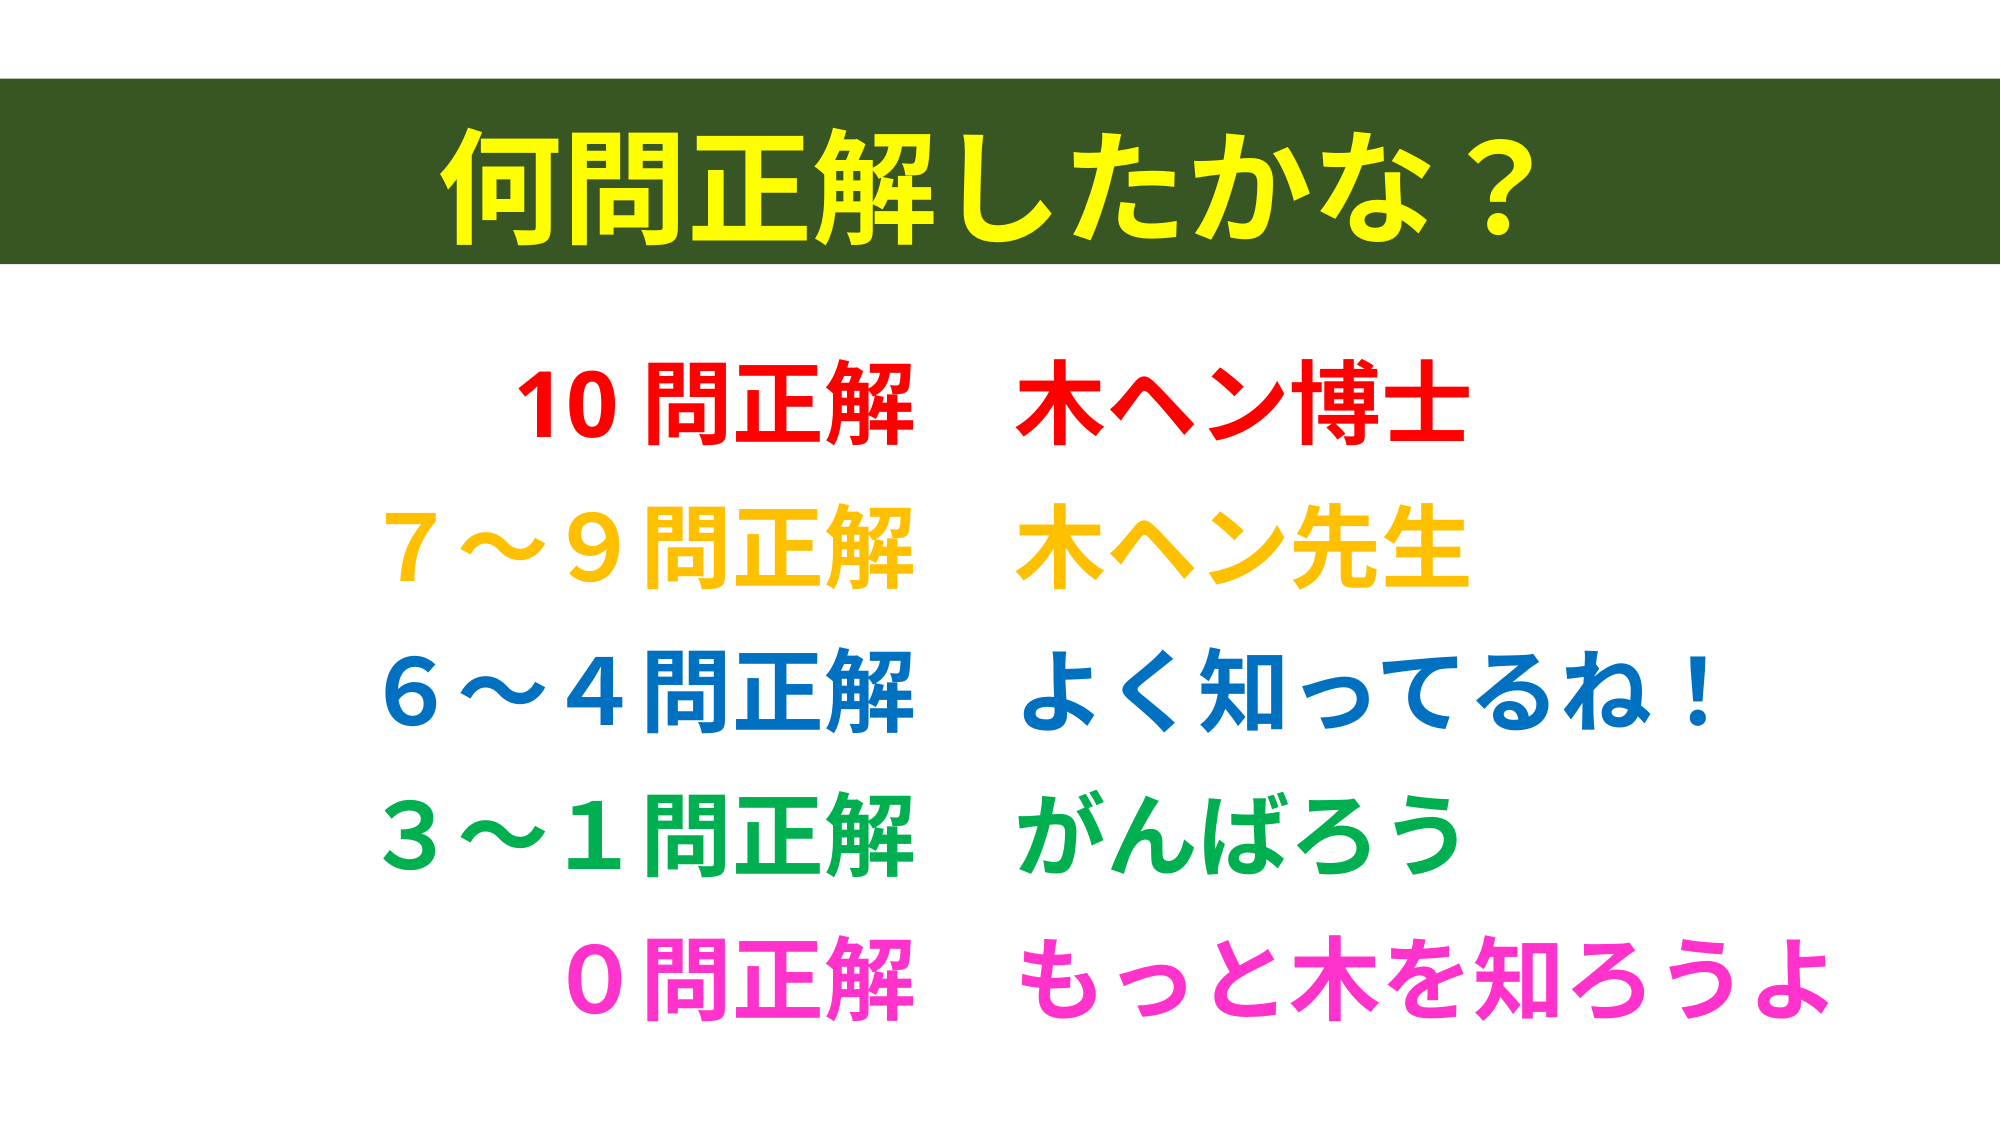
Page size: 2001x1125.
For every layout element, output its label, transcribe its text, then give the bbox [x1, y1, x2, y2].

text_box よく知ってるね！ [999, 626, 1800, 752]
text_box 木ヘン博士 [999, 338, 1800, 464]
text_box がんばろう [999, 770, 1800, 896]
text_box ６～４問正解 [273, 626, 931, 752]
text_box ７～９問正解 [273, 482, 931, 608]
text_box 10問正解 [273, 338, 931, 464]
text_box [0, 78, 2000, 265]
text_box 何問正解したかな？ [345, 101, 1655, 267]
text_box 木ヘン先生 [999, 482, 1800, 608]
text_box ３～１問正解 [273, 770, 931, 896]
text_box ０問正解 [273, 914, 931, 1040]
text_box もっと木を知ろうよ [999, 914, 1865, 1040]
